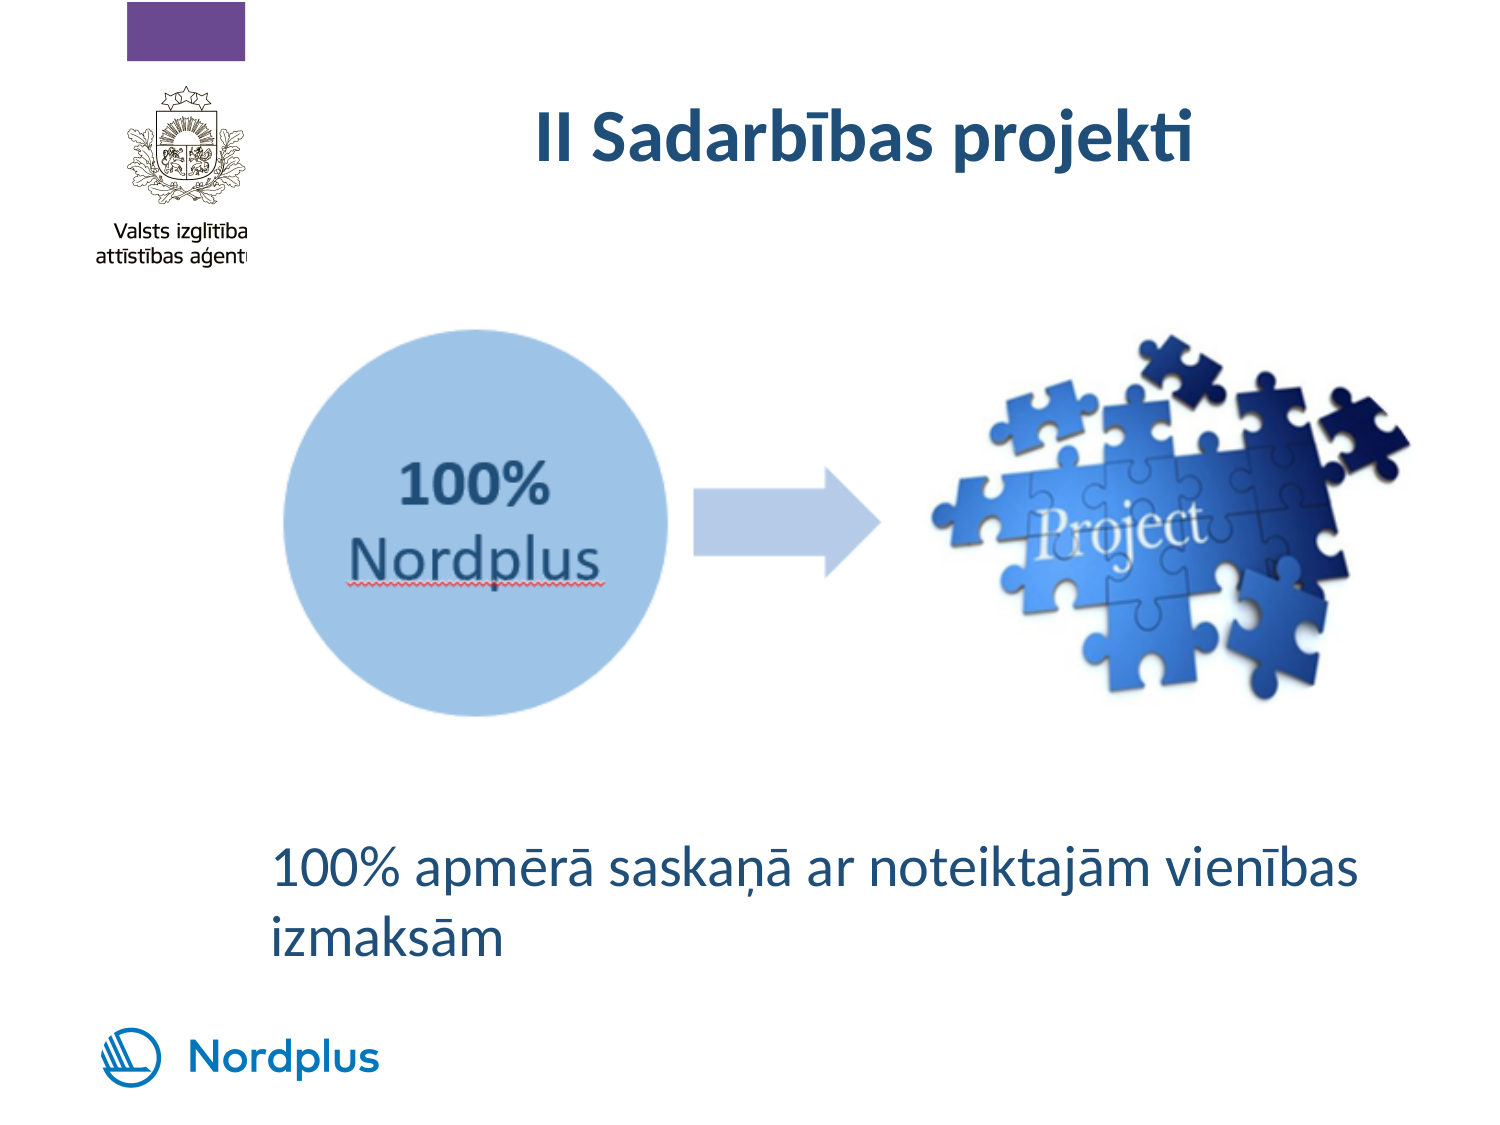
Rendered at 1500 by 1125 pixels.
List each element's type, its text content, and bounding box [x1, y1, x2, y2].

picture [0, 0, 1500, 1125]
text_box 100% apmērā saskaņā ar noteiktajām vienības izmaksām [256, 820, 1419, 976]
title II Sadarbības projekti [333, 59, 1397, 214]
